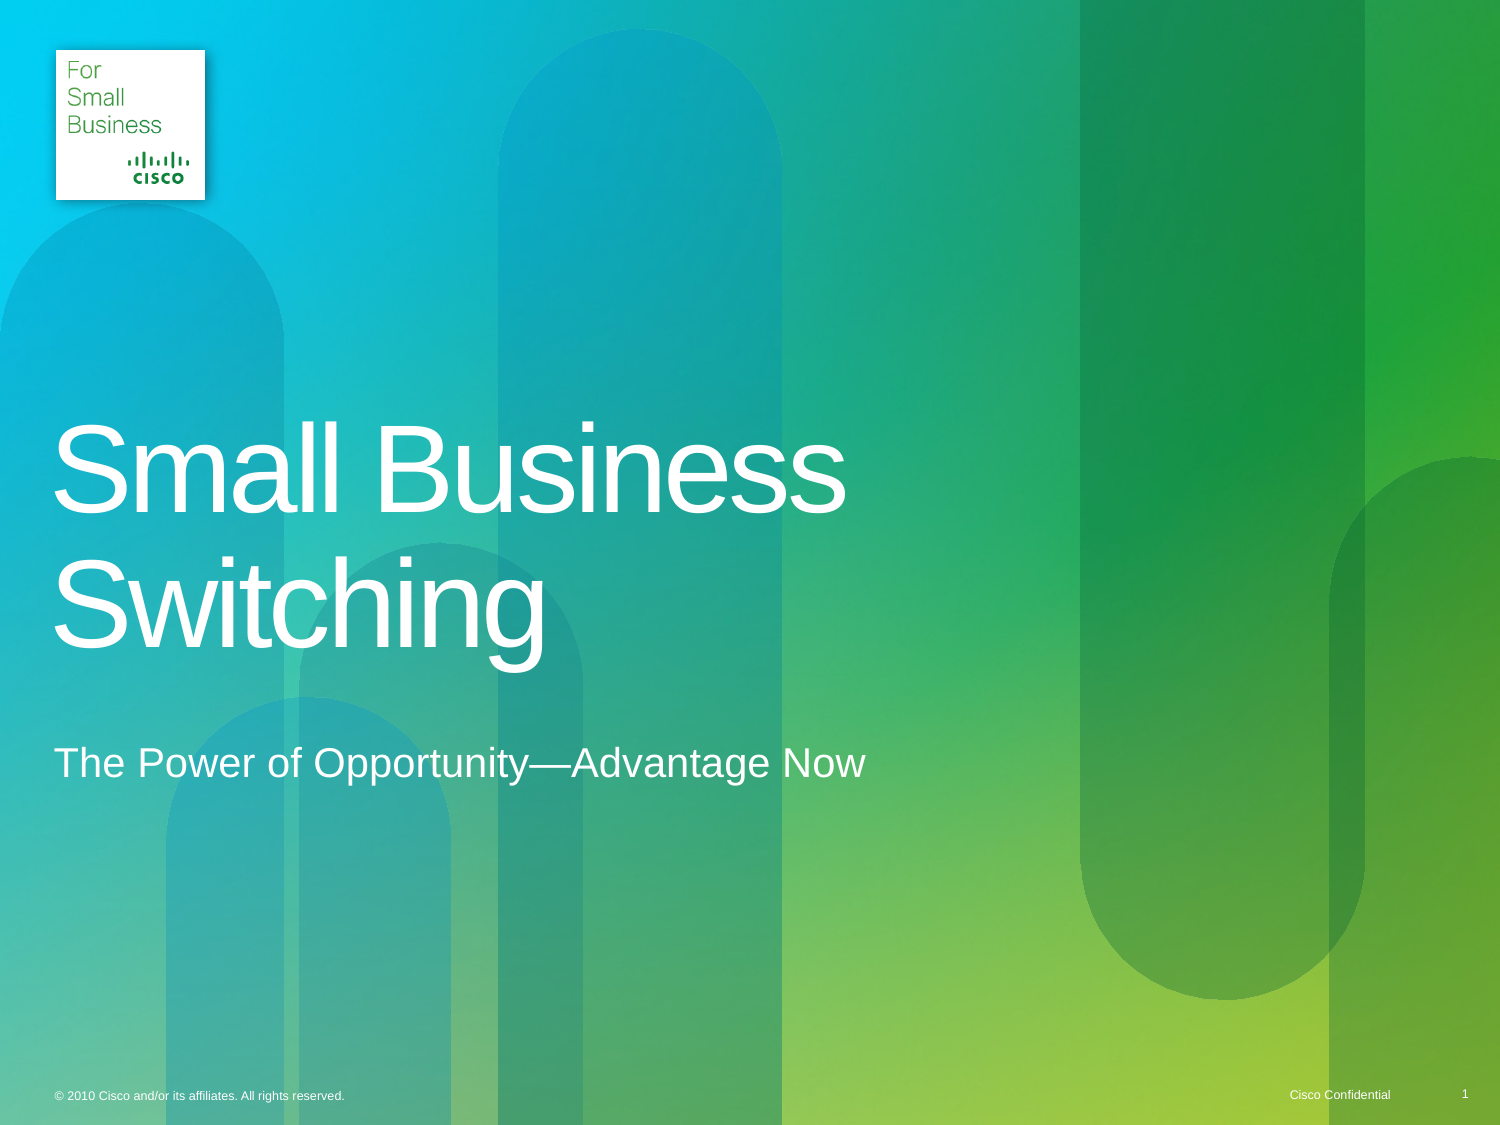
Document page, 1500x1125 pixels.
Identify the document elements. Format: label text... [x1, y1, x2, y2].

subtitle The Power of Opportunity—Advantage Now [38, 732, 1370, 796]
picture [0, 0, 1500, 1125]
title Small Business Switching [36, 202, 1368, 682]
